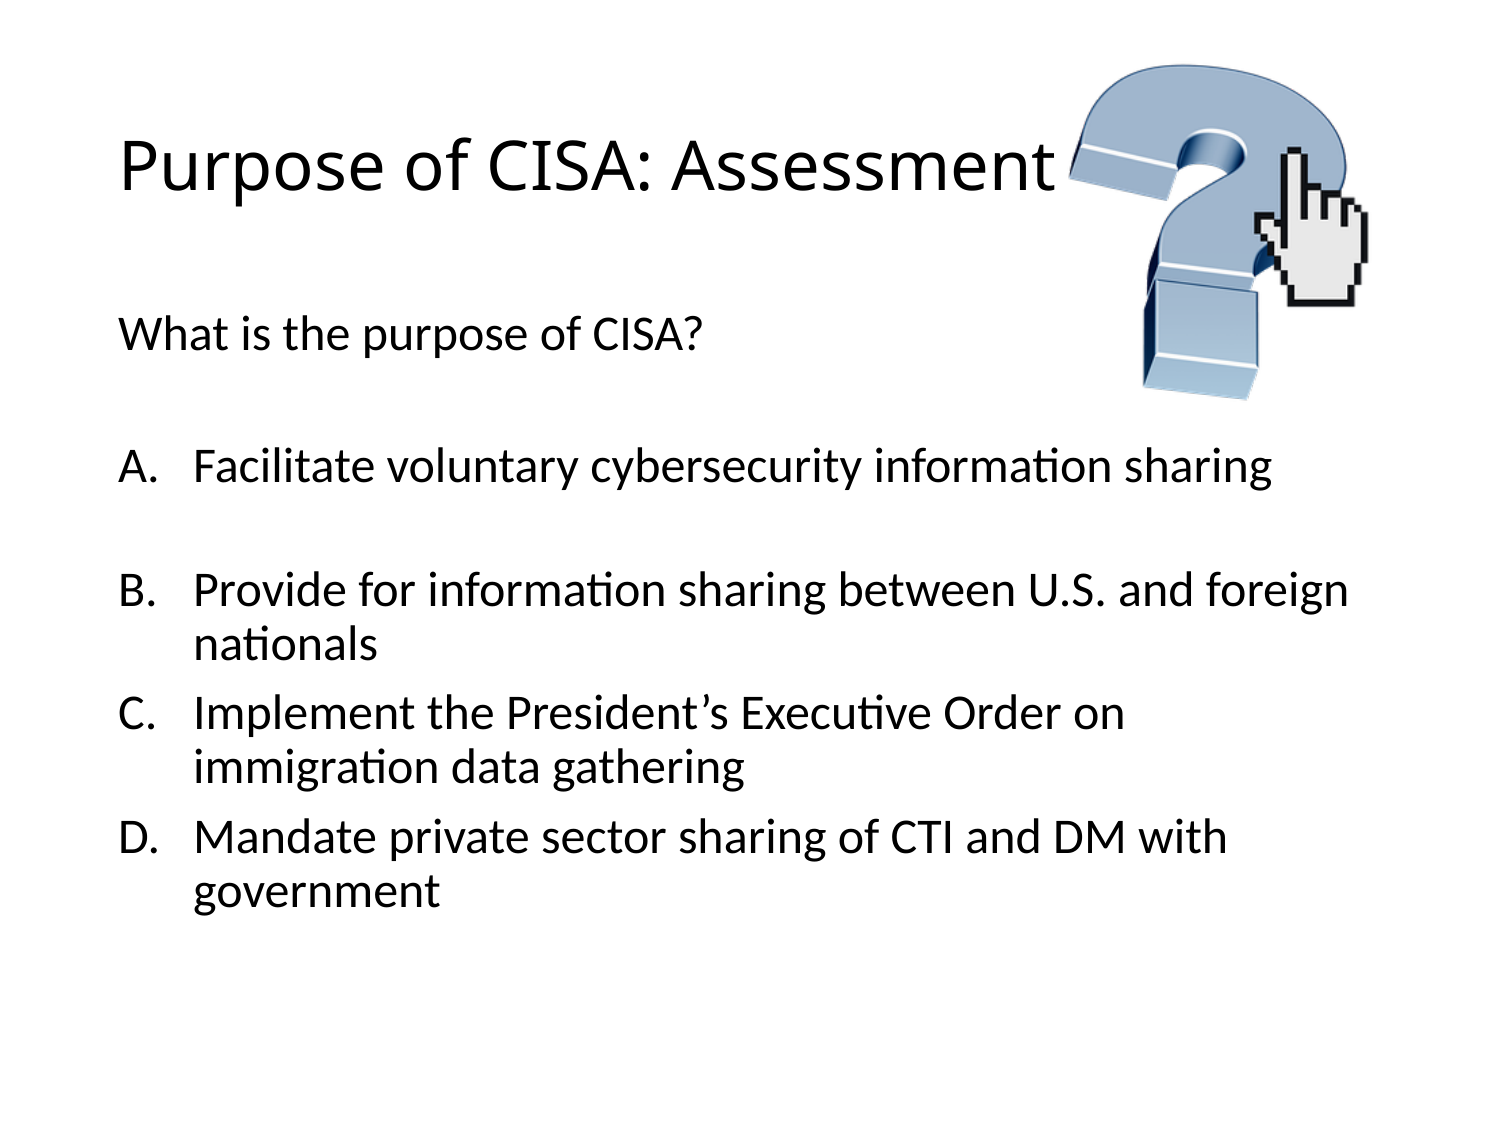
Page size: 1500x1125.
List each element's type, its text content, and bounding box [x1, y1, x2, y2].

title Purpose of CISA: Assessment [102, 59, 978, 278]
list What is the purpose of CISA? Facilitate voluntary cybersecurity information sharing Provide for information sharing between U.S. and foreign nationals Implement the President’s Executive Order on immigration data gathering Mandate private sector sharing of CTI and DM with government [102, 299, 1398, 1014]
picture [978, 0, 1438, 460]
